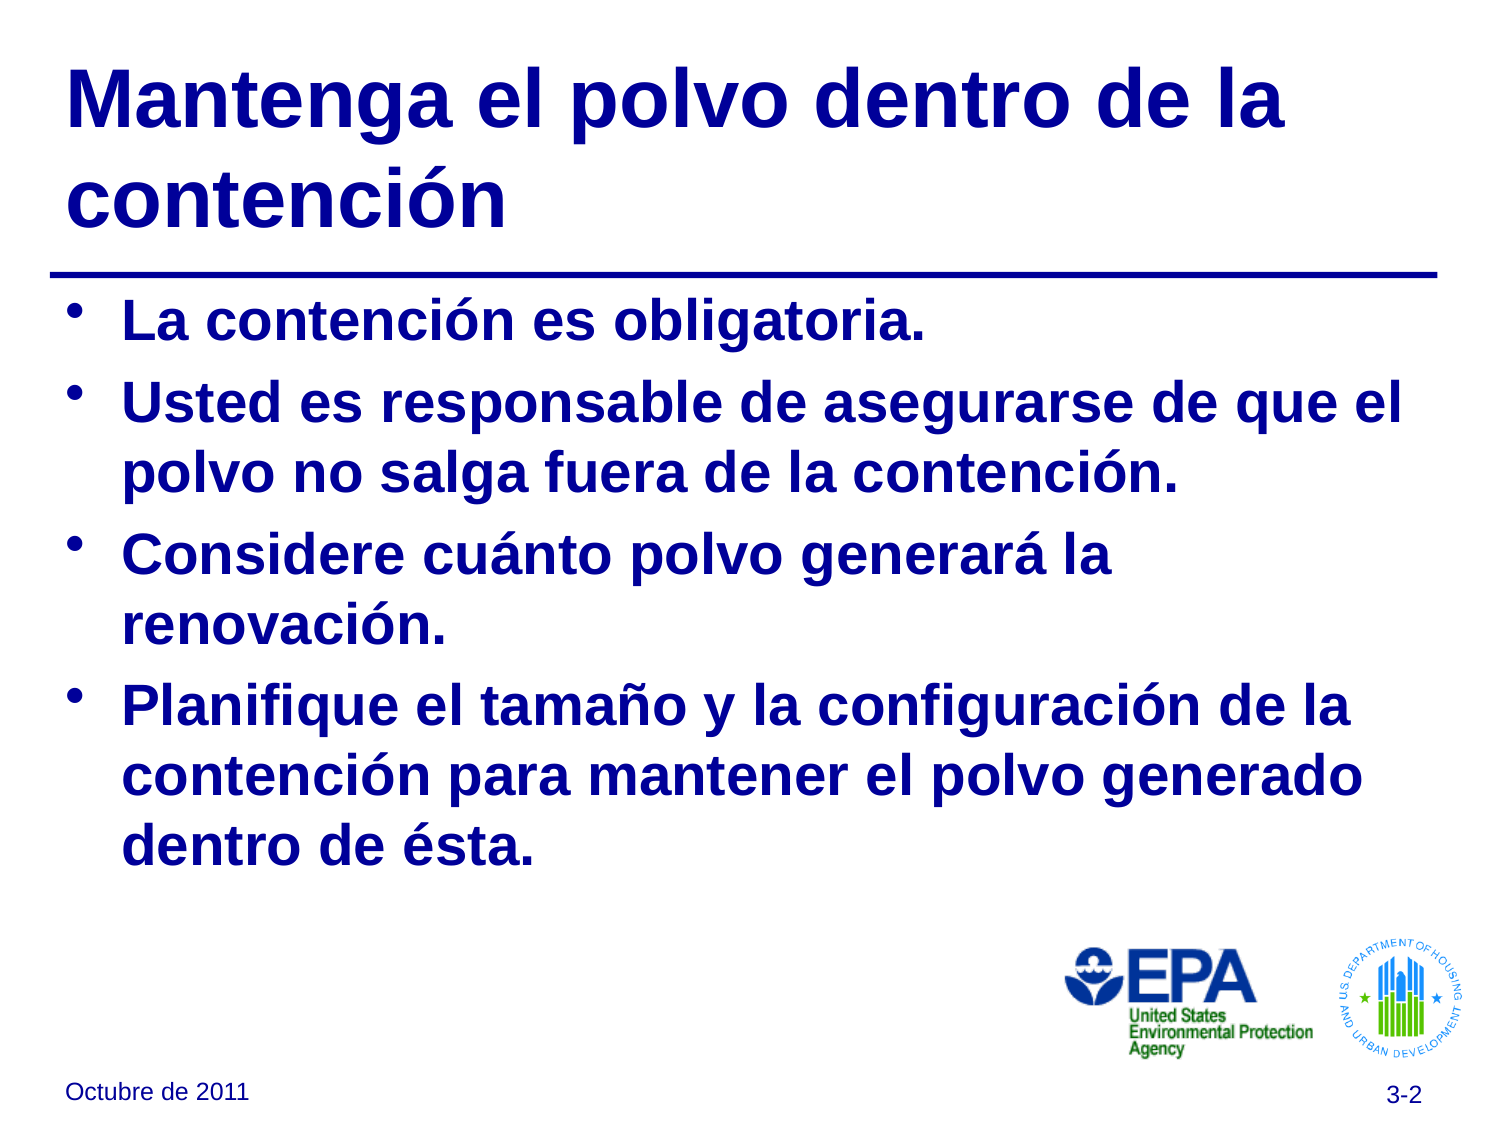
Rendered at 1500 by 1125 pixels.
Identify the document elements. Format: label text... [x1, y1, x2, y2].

picture [1337, 937, 1463, 1059]
slide_number 3-2 [1124, 1049, 1438, 1125]
picture [1062, 1013, 1319, 1064]
slide_number Octubre de 2011 [49, 1049, 363, 1125]
title Mantenga el polvo dentro de la contención [49, 61, 1463, 226]
list La contención es obligatoria. Usted es responsable de asegurarse de que el polvo no salga fuera de la contención. Considere cuánto polvo generará la renovación. Planifique el tamaño y la configuración de la contención para mantener el polvo generado dentro de ésta. [49, 274, 1438, 1013]
